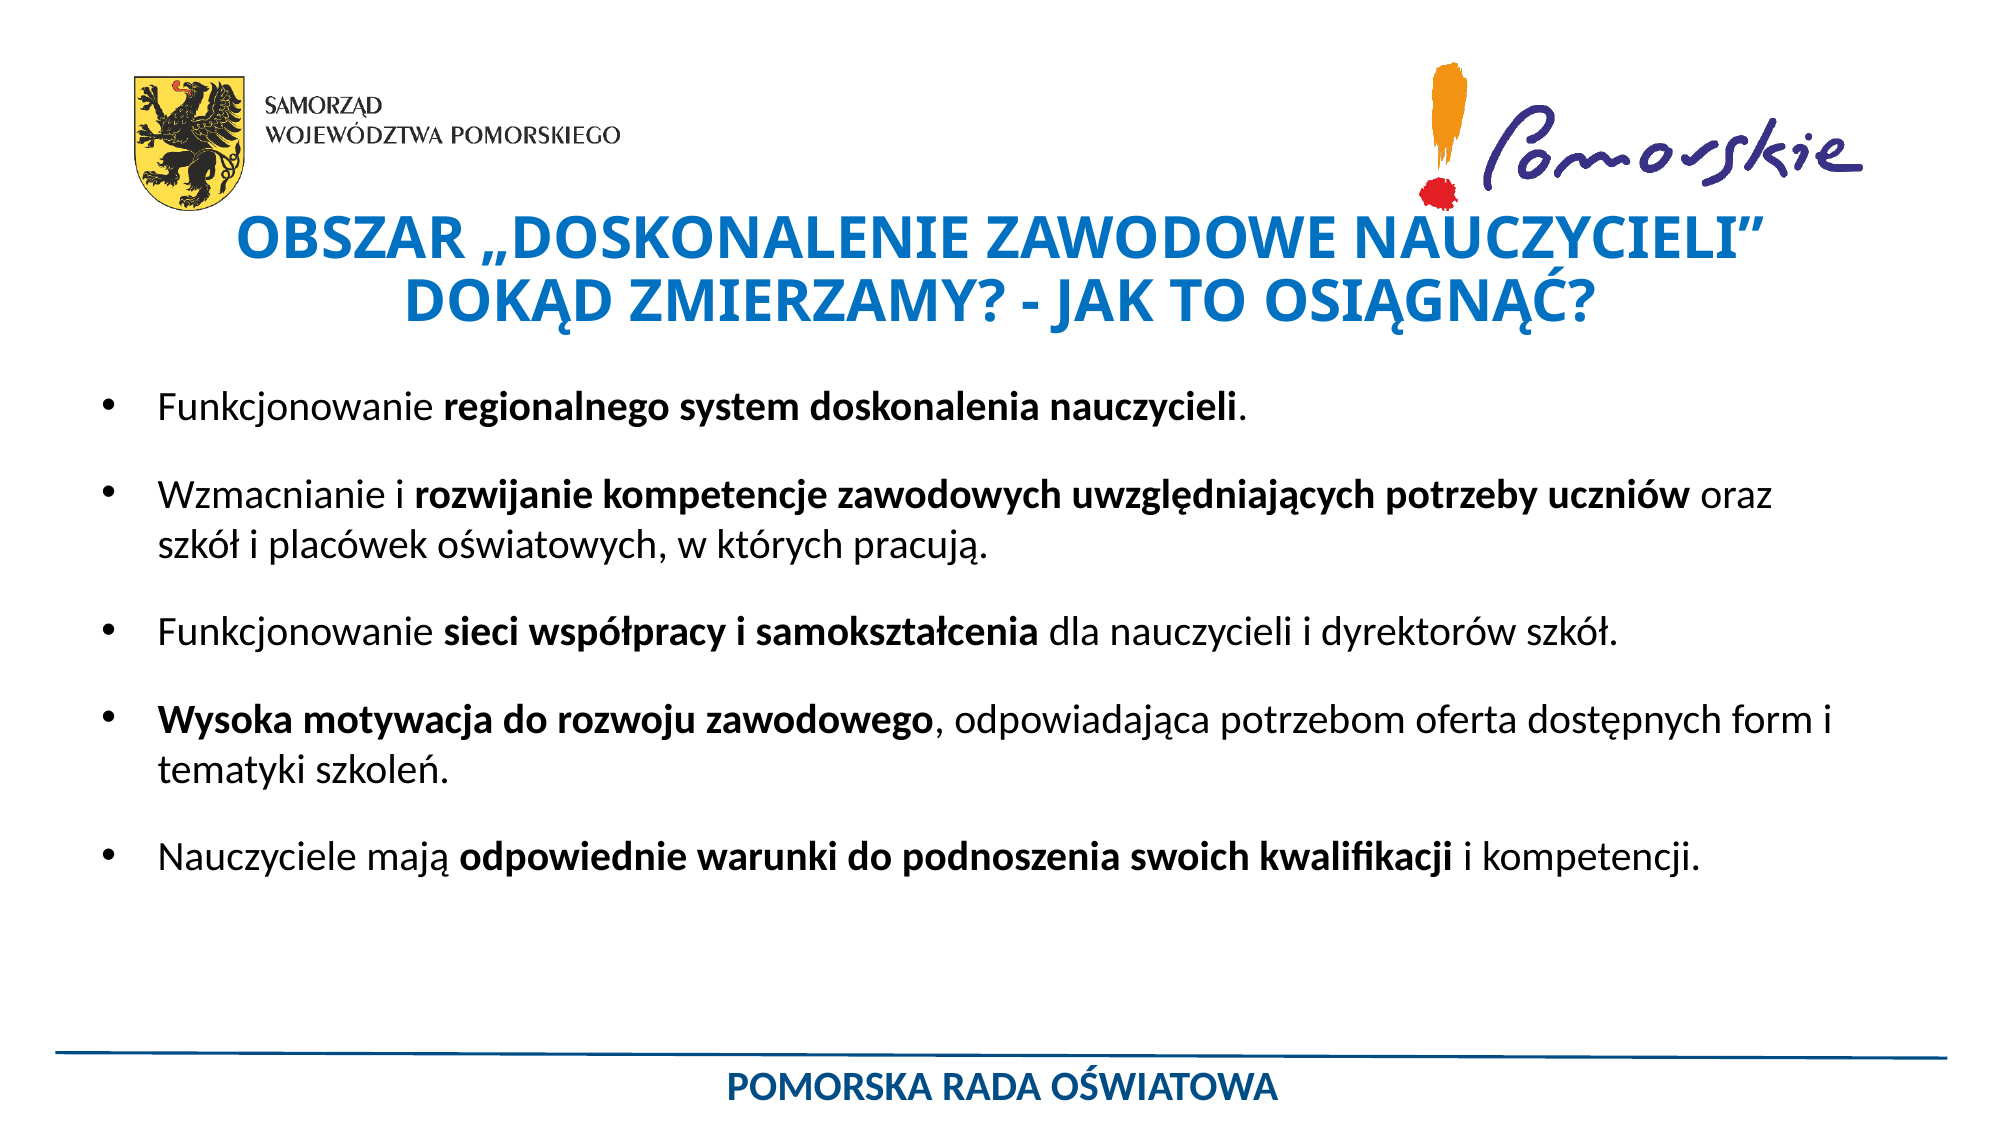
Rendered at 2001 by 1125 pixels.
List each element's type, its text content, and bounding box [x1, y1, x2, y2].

text_box Funkcjonowanie regionalnego system doskonalenia nauczycieli. Wzmacnianie i rozwijanie kompetencje zawodowych uwzględniających potrzeby uczniów oraz szkół i placówek oświatowych, w których pracują. Funkcjonowanie sieci współpracy i samokształcenia dla nauczycieli i dyrektorów szkół. Wysoka motywacja do rozwoju zawodowego, odpowiadająca potrzebom oferta dostępnych form i tematyki szkoleń. Nauczyciele mają odpowiednie warunki do podnoszenia swoich kwalifikacji i kompetencji. [86, 371, 1875, 887]
title OBSZAR „DOSKONALENIE ZAWODOWE NAUCZYCIELI” DOKĄD ZMIERZAMY? - JAK TO OSIĄGNĄĆ? [137, 169, 1863, 371]
picture [1419, 62, 1863, 169]
picture [134, 76, 620, 211]
